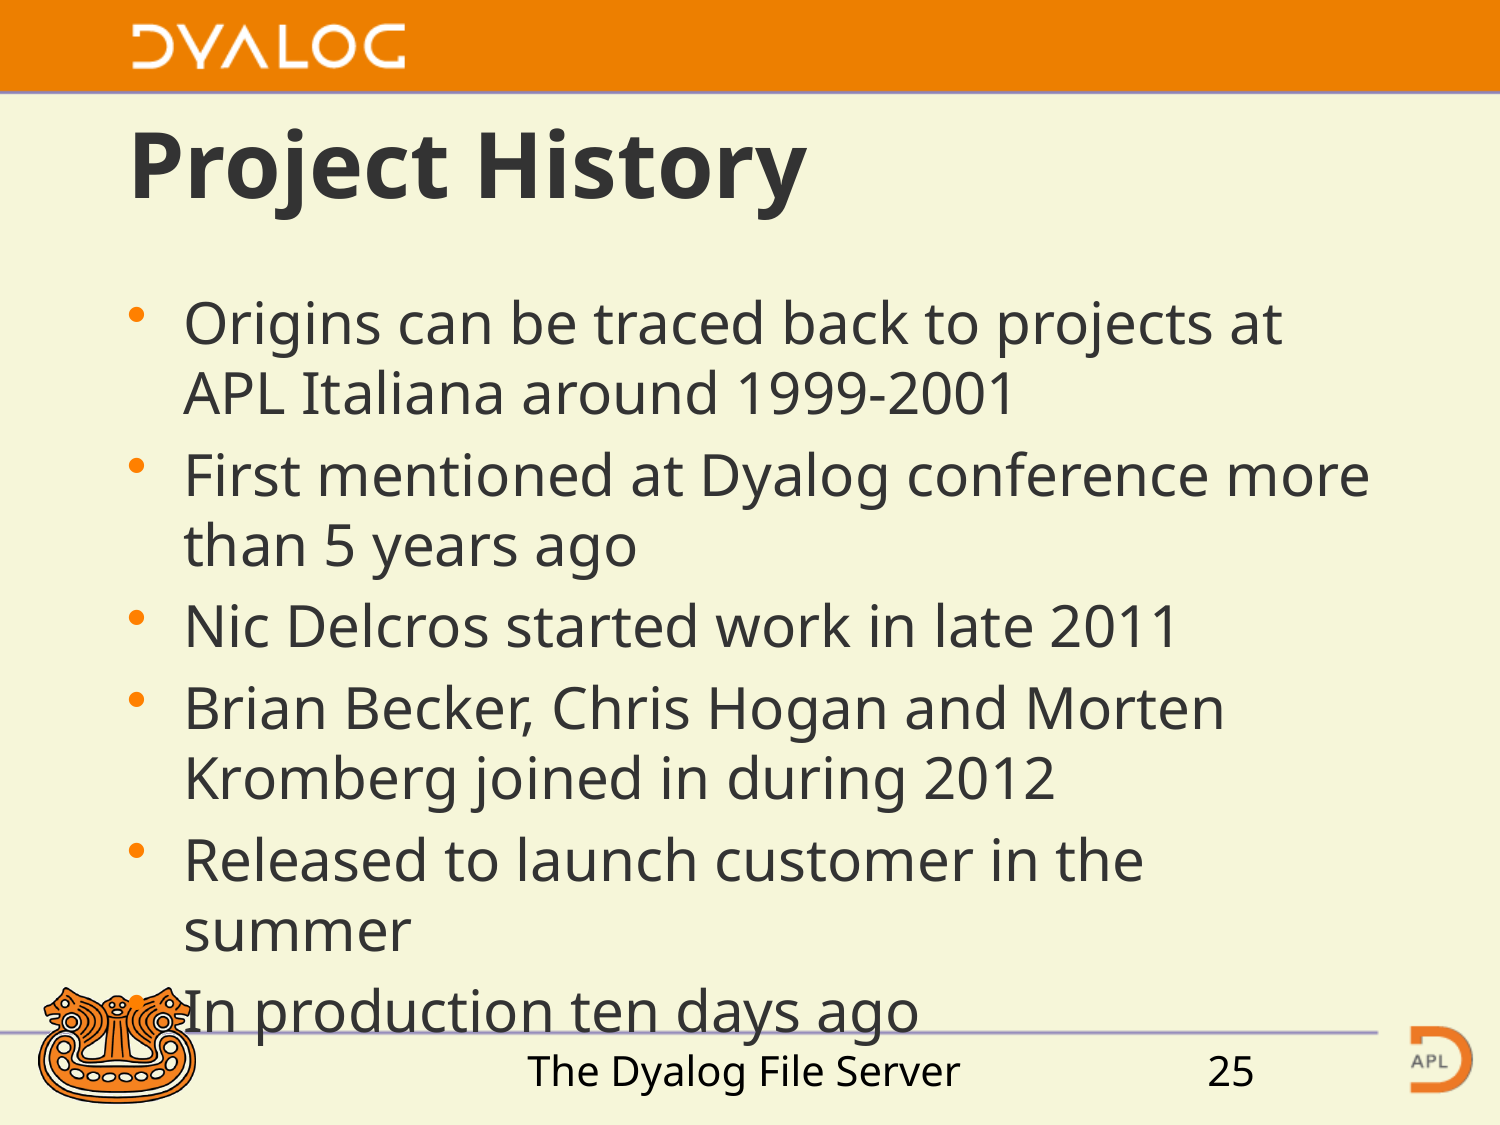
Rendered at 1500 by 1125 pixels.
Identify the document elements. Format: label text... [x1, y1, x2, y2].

list Origins can be traced back to projects at APL Italiana around 1999-2001 First mentioned at Dyalog conference more than 5 years ago Nic Delcros started work in late 2011 Brian Becker, Chris Hogan and Morten Kromberg joined in during 2012 Released to launch customer in the summer In production ten days ago [112, 278, 1388, 954]
picture [0, 0, 1500, 1125]
slide_number 25 [1074, 1037, 1388, 1113]
title Project History [112, 99, 1388, 278]
slide_number [112, 1037, 425, 1113]
footer The Dyalog File Server [512, 1037, 988, 1113]
